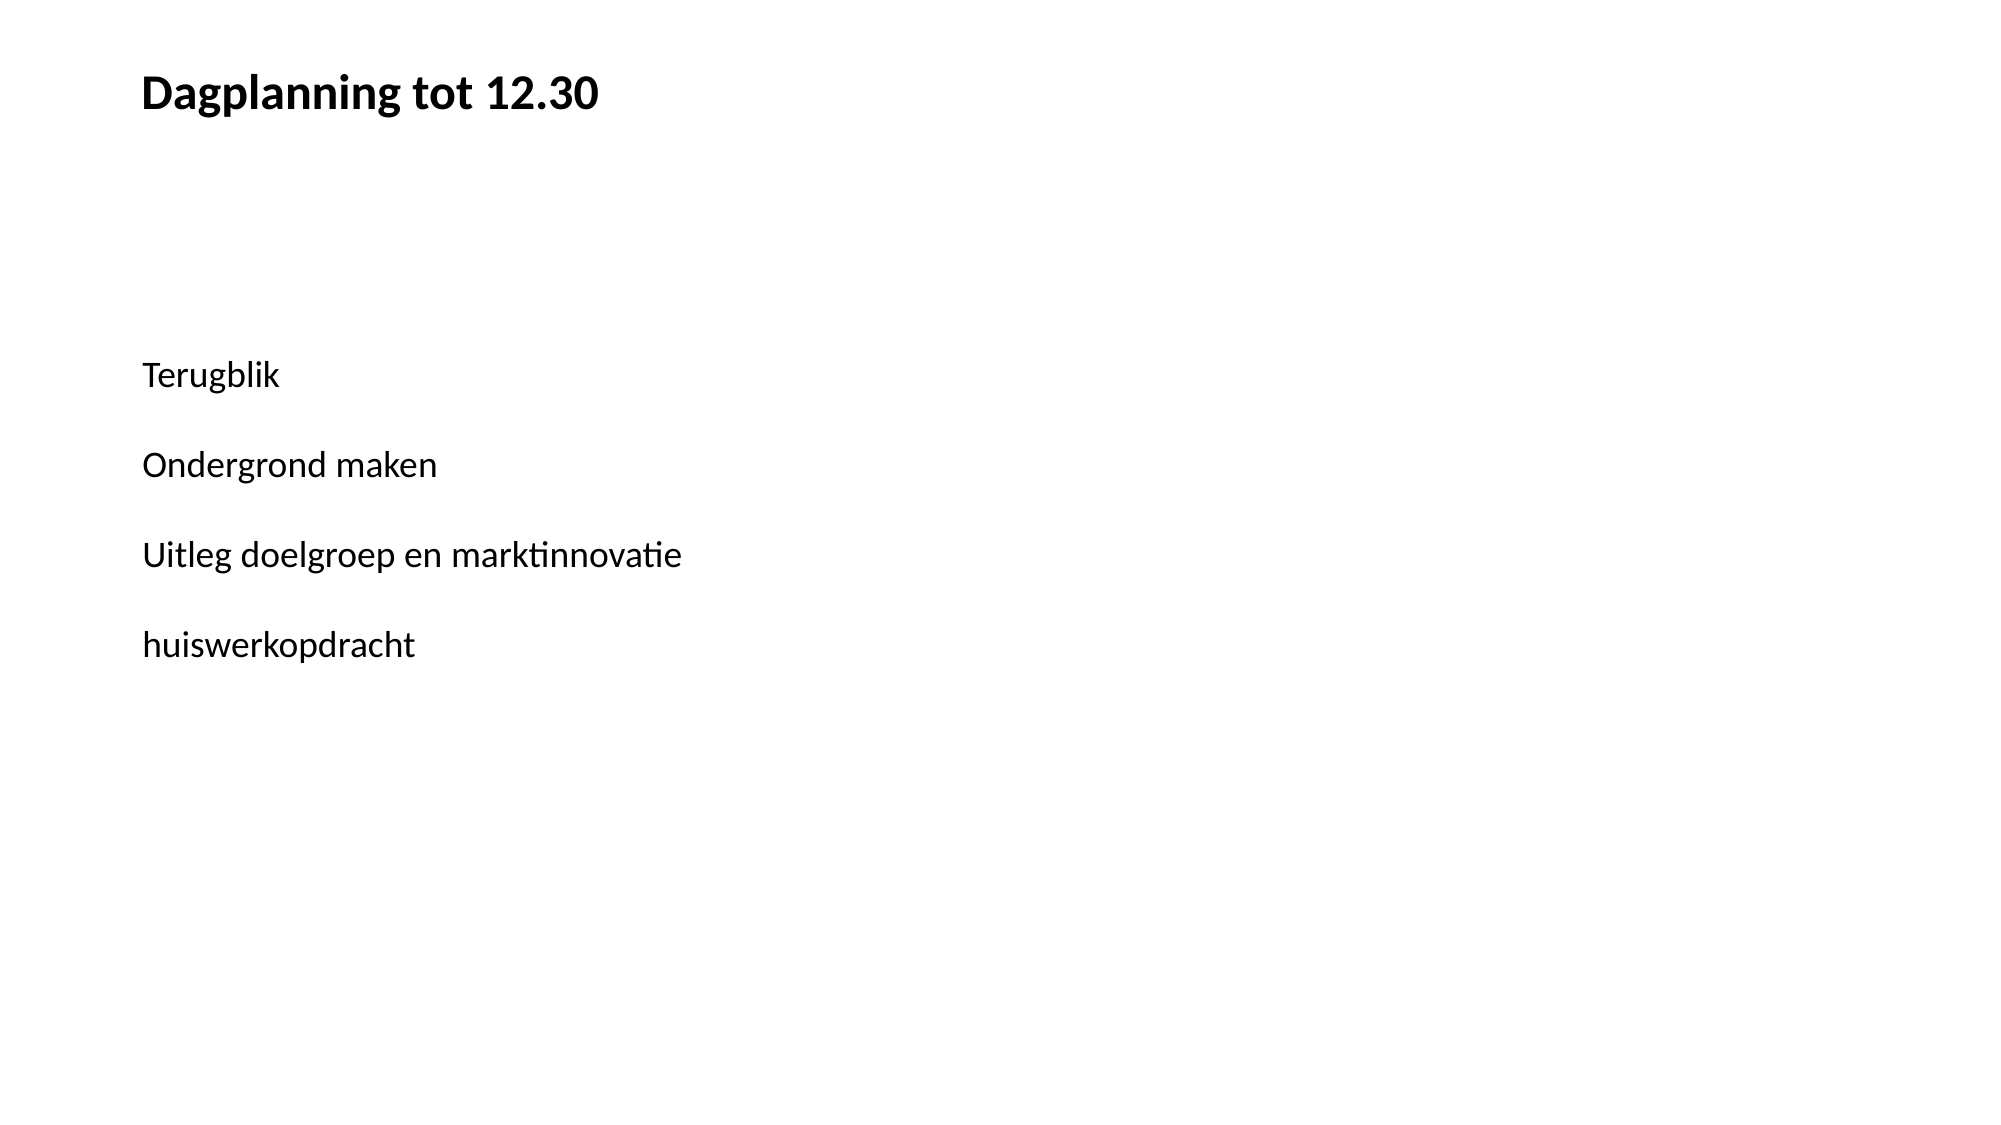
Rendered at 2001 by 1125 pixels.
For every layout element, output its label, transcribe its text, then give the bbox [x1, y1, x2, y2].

text_box Dagplanning tot 12.30 [126, 51, 615, 172]
text_box Terugblik Ondergrond maken Uitleg doelgroep en marktinnovatie huiswerkopdracht [127, 342, 707, 672]
